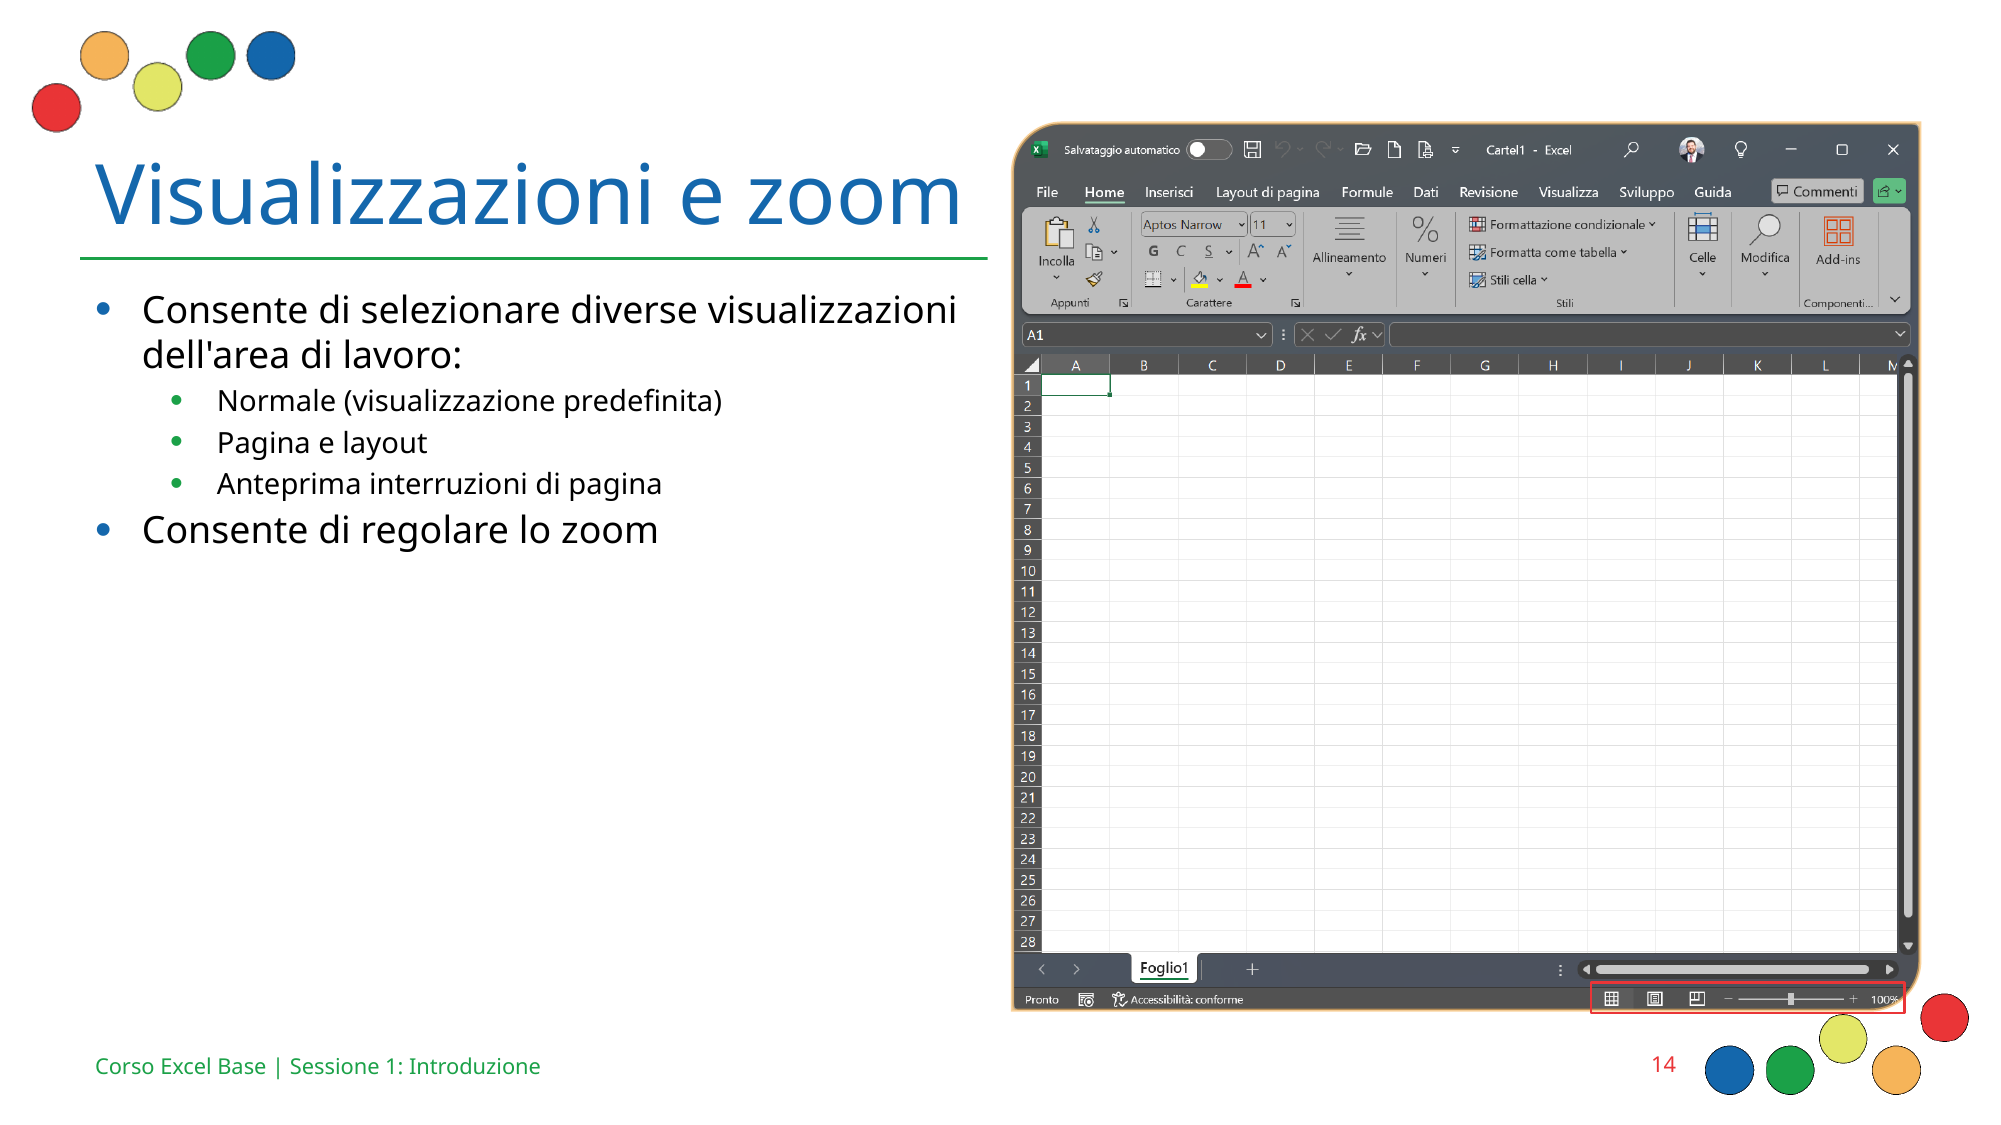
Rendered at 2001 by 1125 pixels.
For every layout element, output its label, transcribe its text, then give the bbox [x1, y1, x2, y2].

title Visualizzazioni e zoom [80, 123, 988, 259]
list Consente di selezionare diverse visualizzazioni dell'area di lavoro: Normale (visualizzazione predefinita) Pagina e layout Anteprima interruzioni di pagina Consente di regolare lo zoom [80, 278, 988, 1011]
picture [1012, 122, 1971, 1096]
picture [29, 30, 295, 135]
footer Corso Excel Base | Sessione 1: Introduzione [80, 1035, 1571, 1096]
slide_number 14 [1583, 1035, 1692, 1096]
